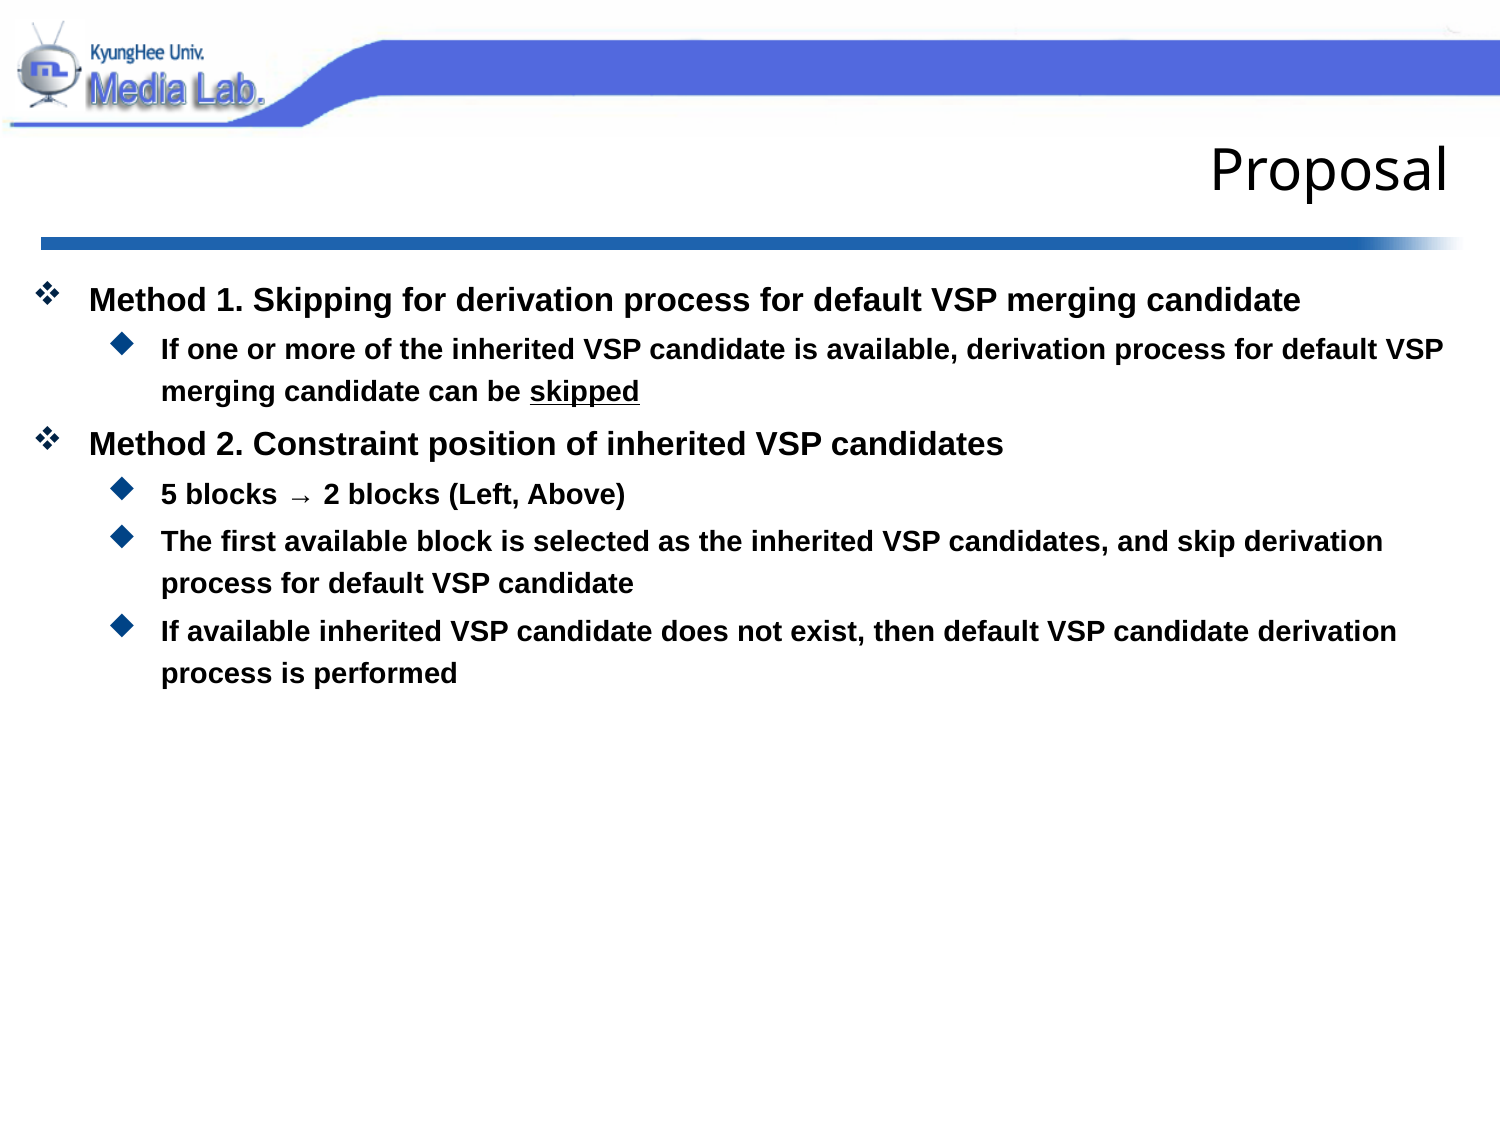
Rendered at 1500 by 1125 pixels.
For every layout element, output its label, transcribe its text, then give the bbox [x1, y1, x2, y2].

list Method 1. Skipping for derivation process for default VSP merging candidate If one or more of the inherited VSP candidate is available, derivation process for default VSP merging candidate can be skipped Method 2. Constraint position of inherited VSP candidates 5 blocks → 2 blocks (Left, Above) The first available block is selected as the inherited VSP candidates, and skip derivation process for default VSP candidate If available inherited VSP candidate does not exist, then default VSP candidate derivation process is performed [17, 262, 1483, 1107]
picture [0, 0, 1500, 138]
title Proposal [312, 101, 1465, 233]
picture [41, 237, 1500, 250]
